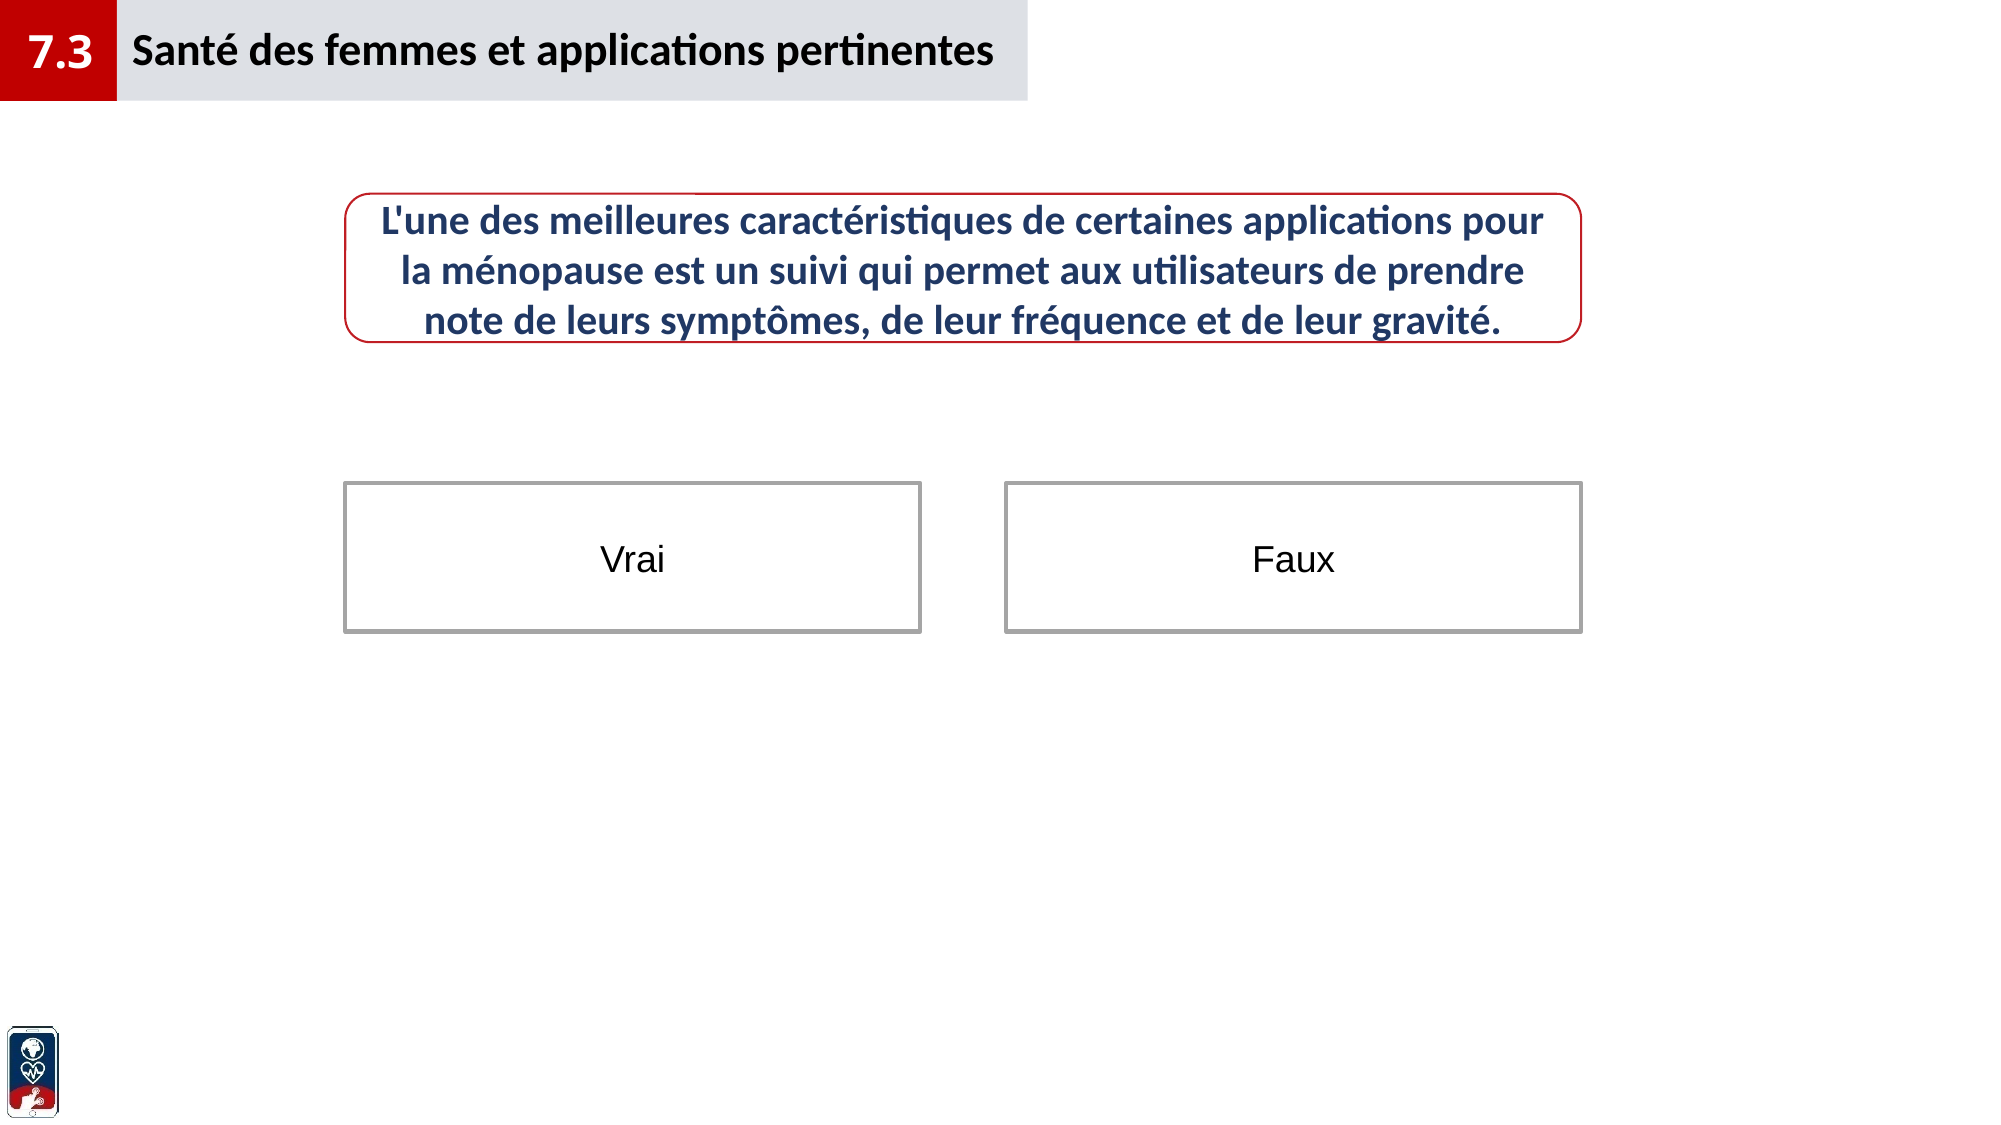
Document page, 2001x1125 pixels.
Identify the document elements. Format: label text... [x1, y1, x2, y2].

text_box Santé des femmes et applications pertinentes [116, 0, 1028, 101]
text_box [0, 0, 116, 101]
text_box L'une des meilleures caractéristiques de certaines applications pour la ménopause est un suivi qui permet aux utilisateurs de prendre note de leurs symptômes, de leur fréquence et de leur gravité. [345, 193, 1582, 343]
text_box 7.3 [13, 14, 117, 86]
picture [7, 1026, 59, 1118]
text_box Faux [1004, 481, 1583, 634]
text_box Vrai [343, 481, 922, 634]
